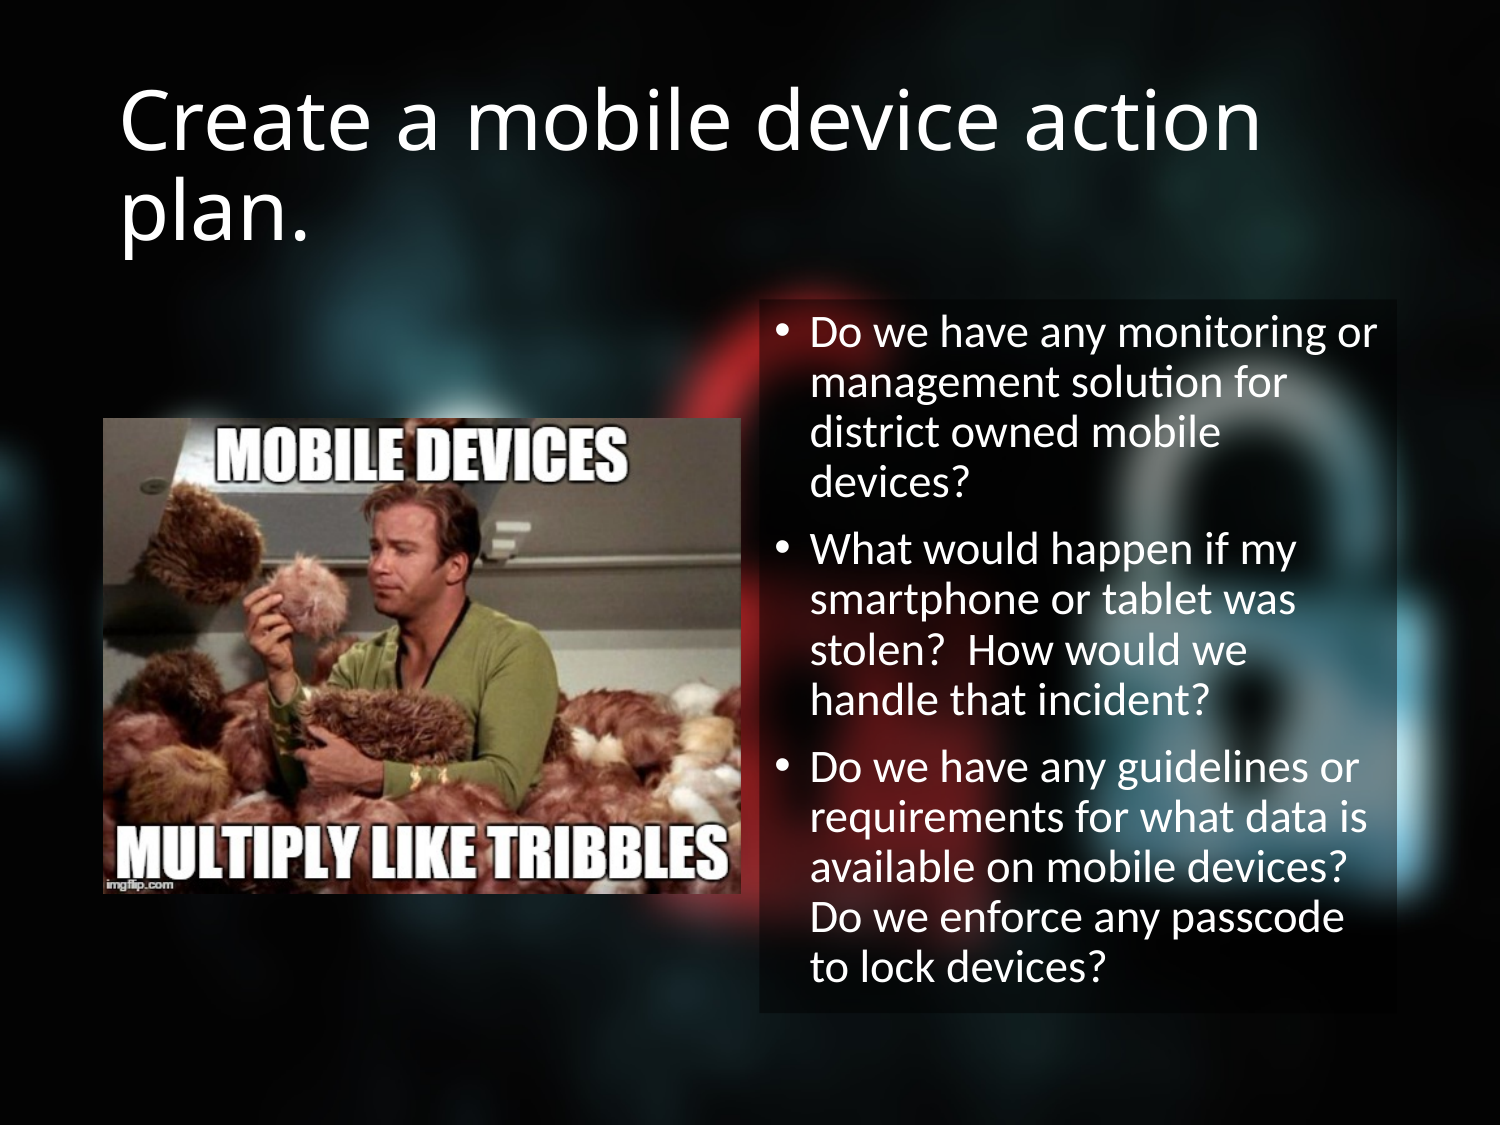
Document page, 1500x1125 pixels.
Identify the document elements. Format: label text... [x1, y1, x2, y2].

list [103, 418, 741, 894]
picture [0, 0, 1500, 1125]
list Do we have any monitoring or management solution for district owned mobile devices? What would happen if my smartphone or tablet was stolen? How would we handle that incident? Do we have any guidelines or requirements for what data is available on mobile devices? Do we enforce any passcode to lock devices? [759, 299, 1397, 1014]
title Create a mobile device action plan. [103, 59, 1397, 278]
